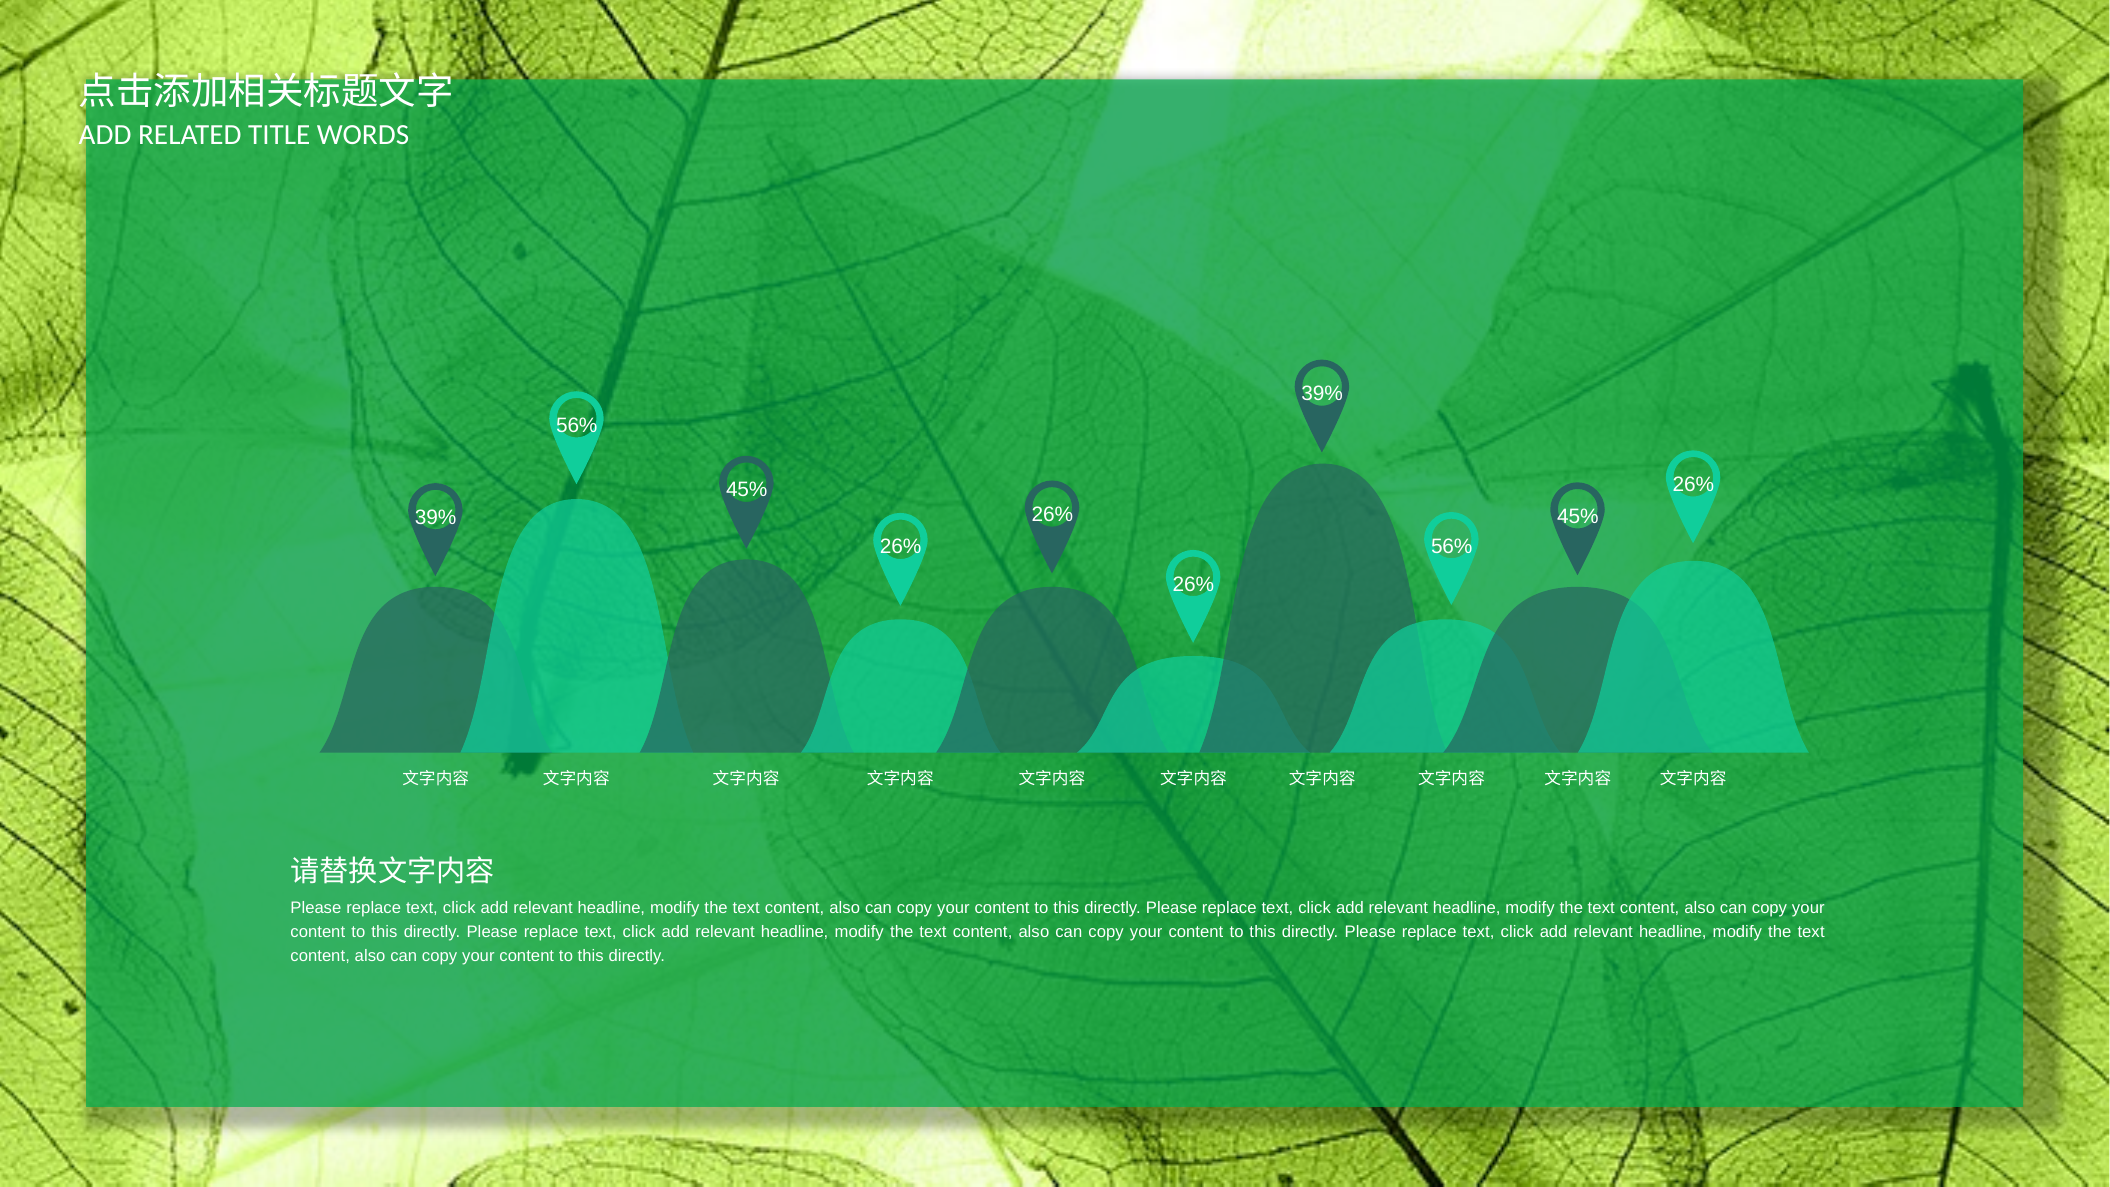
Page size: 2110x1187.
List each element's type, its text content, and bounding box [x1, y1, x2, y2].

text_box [540, 391, 613, 485]
text_box 请替换文字内容 [290, 845, 506, 888]
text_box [1157, 549, 1199, 643]
text_box ADD RELATED TITLE WORDS [62, 107, 426, 159]
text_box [1077, 656, 1199, 796]
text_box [1657, 450, 1730, 544]
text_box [319, 586, 460, 796]
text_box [399, 483, 472, 577]
picture [0, 0, 2110, 1187]
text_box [1541, 482, 1614, 576]
text_box Please replace text, click add relevant headline, modify the text content, also can copy your content to this directly. Please replace text, click add relevant headline, modify the text content, also can copy your content to this directly. Please replace text, click add relevant headline, modify the text content, also can copy your content to this directly. Please replace text, click add relevant headline, modify the text content, also can copy your content to this directly. [290, 892, 1828, 965]
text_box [1577, 560, 1809, 796]
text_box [1443, 586, 1577, 796]
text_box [1448, 511, 1488, 586]
text_box 点击添加相关标题文字 [62, 59, 470, 121]
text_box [864, 512, 937, 606]
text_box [1016, 480, 1089, 574]
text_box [800, 619, 935, 796]
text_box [710, 455, 783, 549]
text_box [1286, 359, 1359, 453]
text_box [1199, 463, 1448, 796]
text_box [1329, 619, 1443, 796]
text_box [935, 586, 1169, 796]
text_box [639, 559, 854, 796]
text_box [460, 499, 694, 796]
